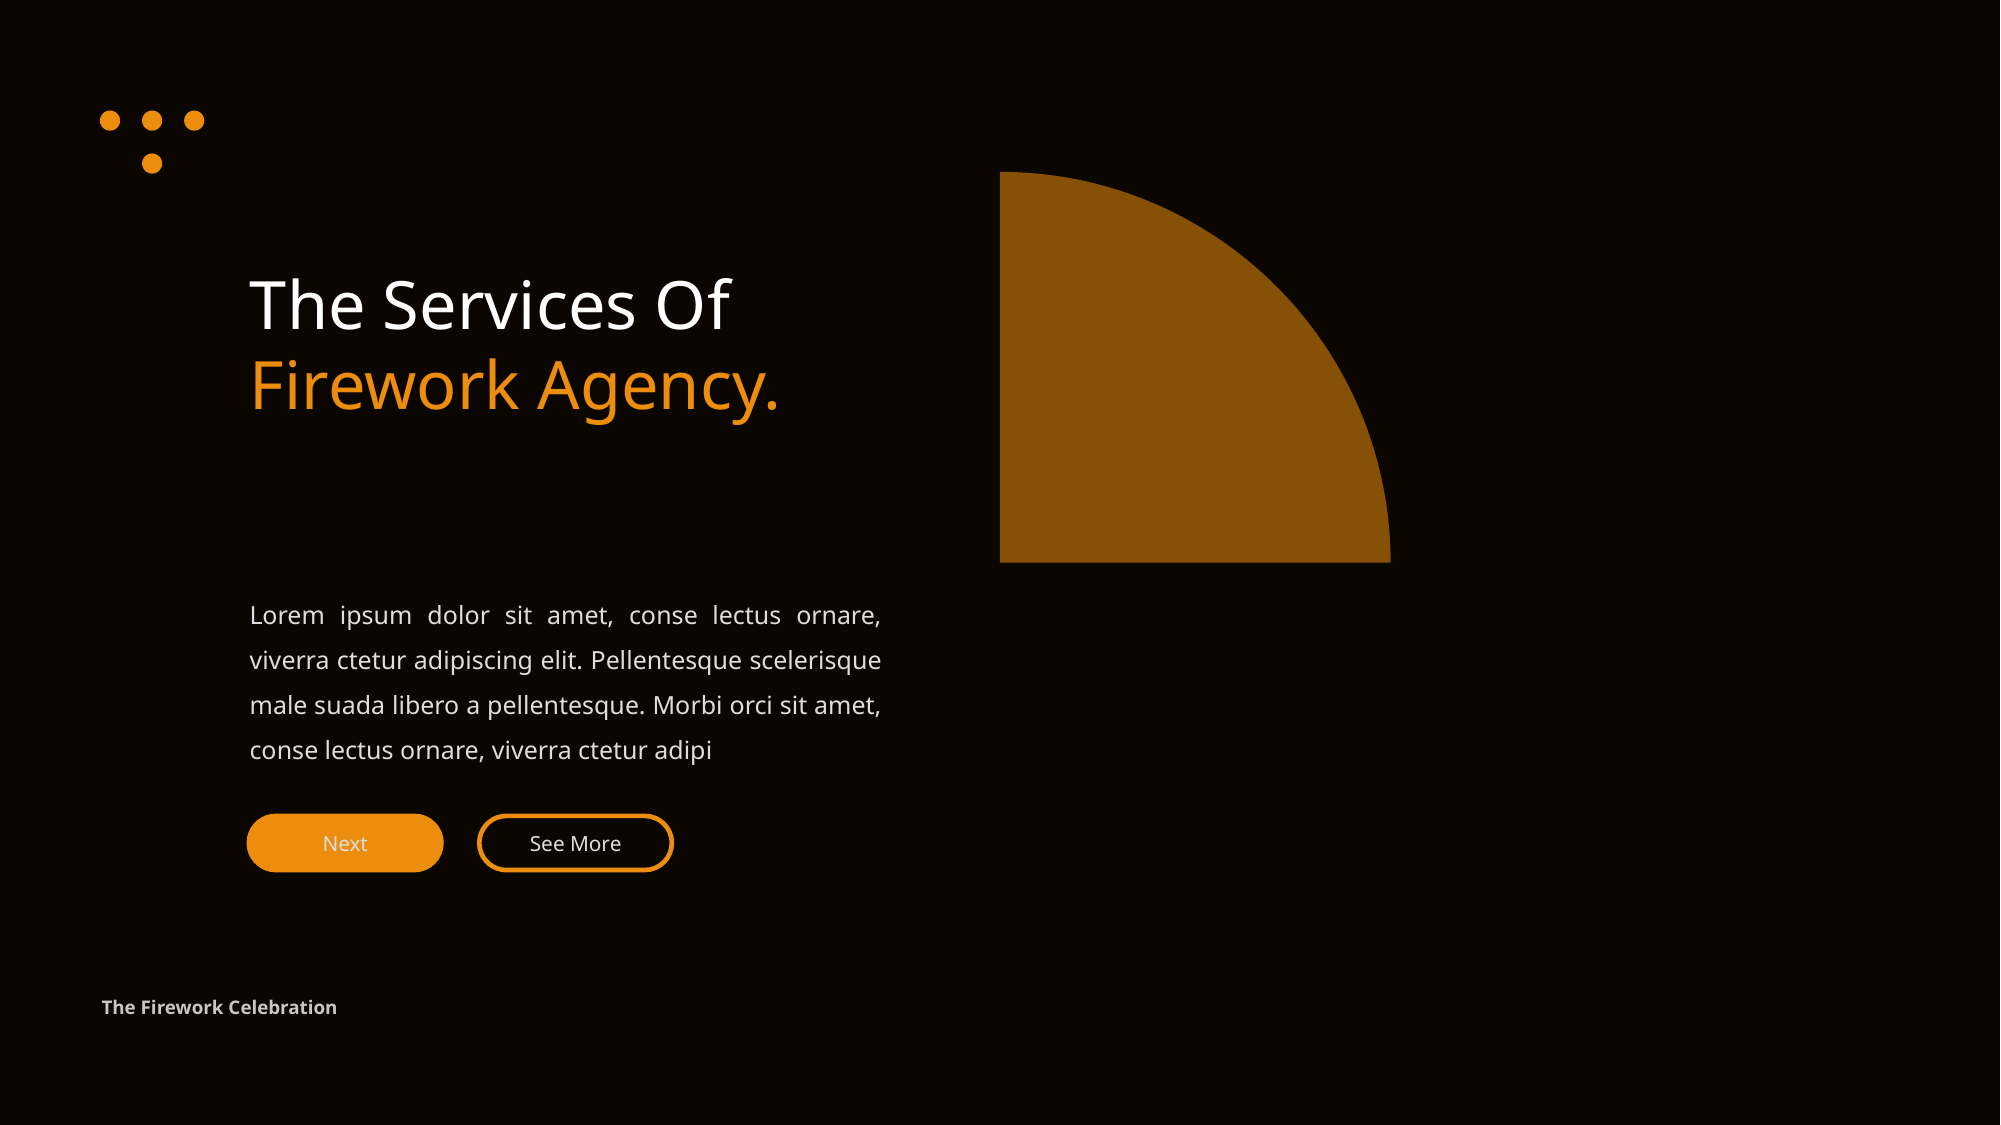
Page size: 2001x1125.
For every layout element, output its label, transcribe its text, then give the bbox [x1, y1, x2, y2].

text_box See More [478, 814, 673, 872]
text_box Lorem ipsum dolor sit amet, conse lectus ornare, viverra ctetur adipiscing elit. Pellentesque scelerisque male suada libero a pellentesque. Morbi orci sit amet, conse lectus ornare, viverra ctetur adipi [234, 577, 898, 769]
text_box [140, 109, 164, 132]
text_box [183, 109, 206, 132]
text_box [98, 109, 122, 132]
text_box [140, 152, 164, 175]
text_box The Services Of Firework Agency. [235, 255, 869, 431]
text_box The Firework Celebration [86, 988, 357, 1026]
text_box Next [247, 814, 443, 872]
picture [965, 170, 1794, 999]
